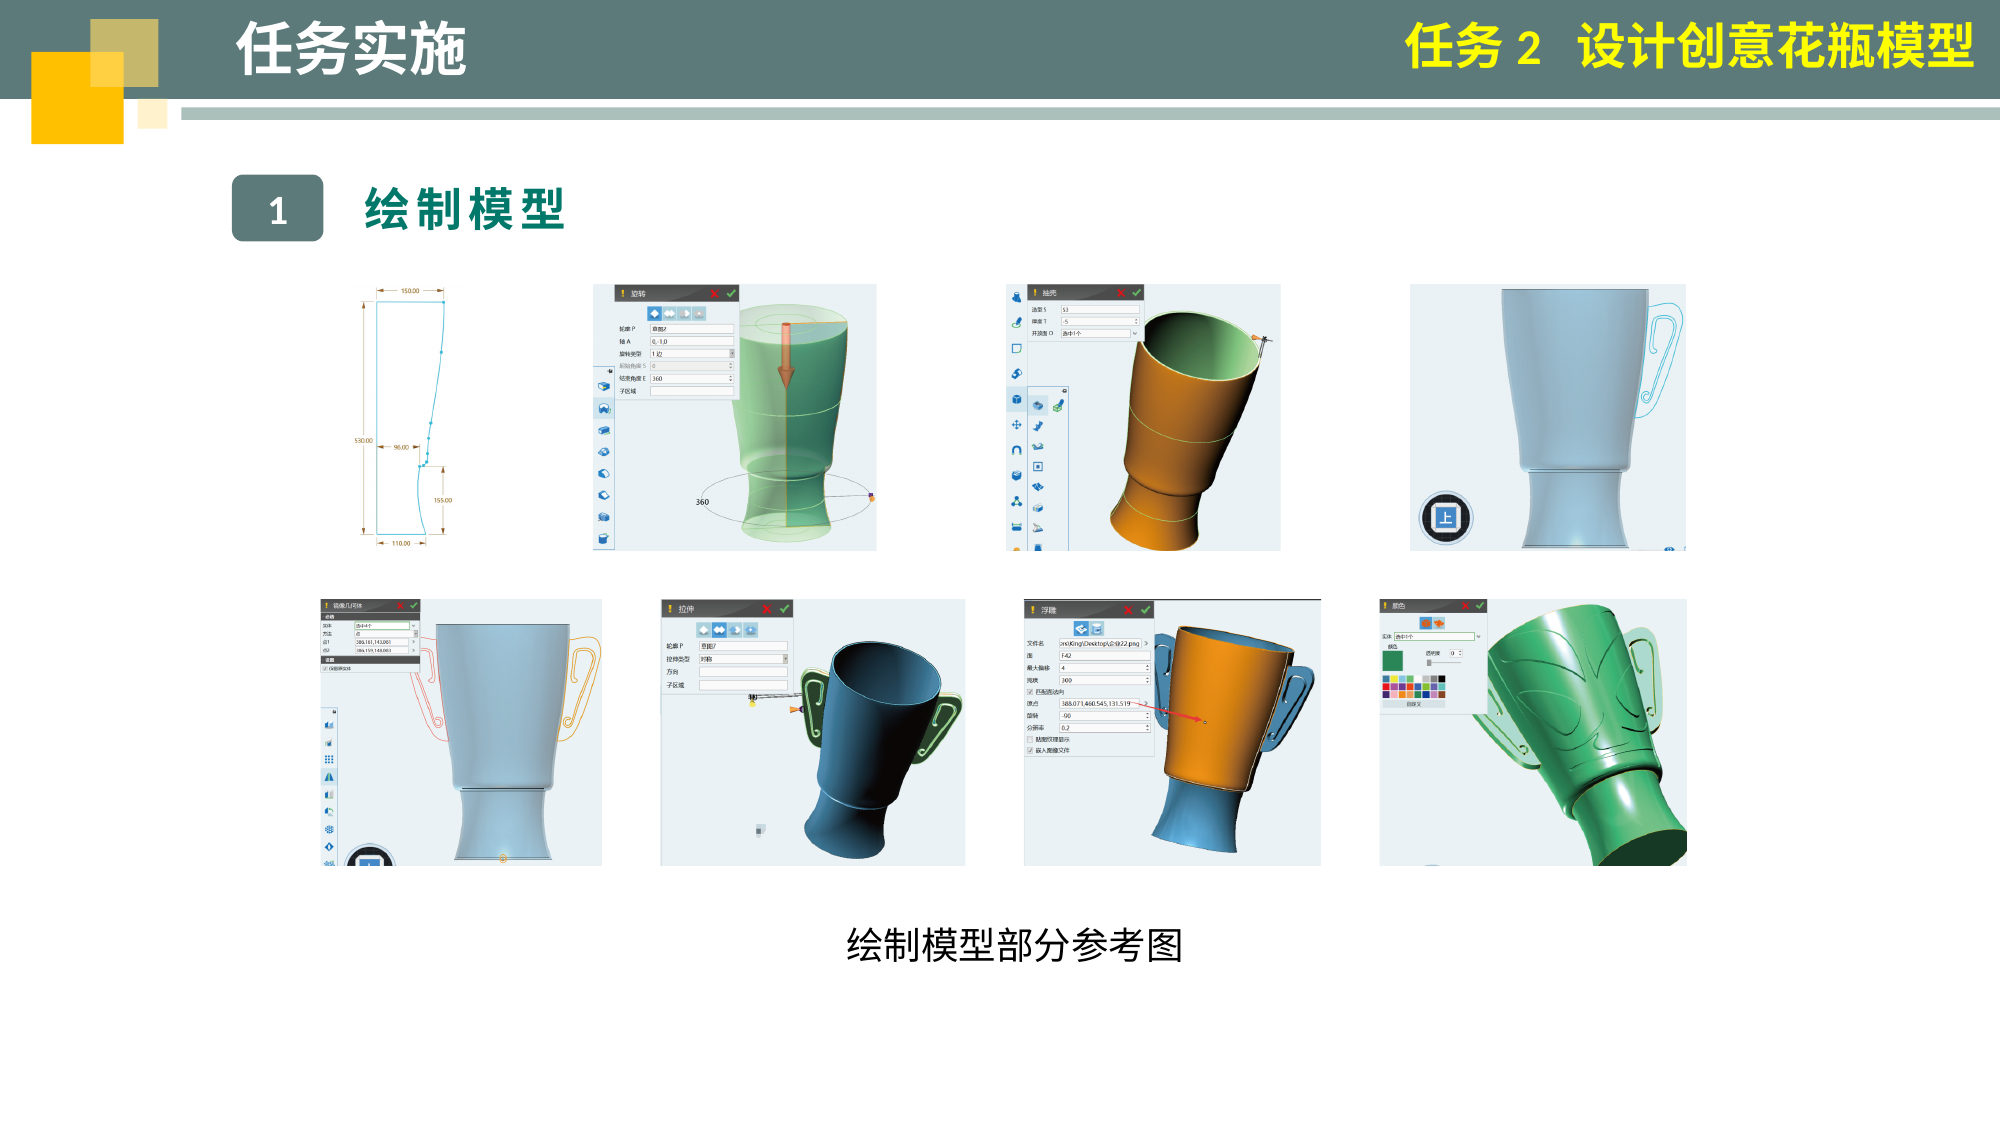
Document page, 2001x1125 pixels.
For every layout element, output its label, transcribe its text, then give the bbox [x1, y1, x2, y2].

picture [592, 284, 877, 551]
picture [320, 599, 602, 866]
picture [1023, 599, 1322, 866]
picture [1006, 284, 1281, 551]
picture [1409, 284, 1686, 551]
text_box 绘制模型部分参考图 [831, 914, 1216, 975]
picture [1379, 599, 1687, 866]
picture [660, 599, 966, 866]
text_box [0, 0, 2000, 145]
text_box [231, 172, 626, 244]
picture [345, 284, 464, 551]
